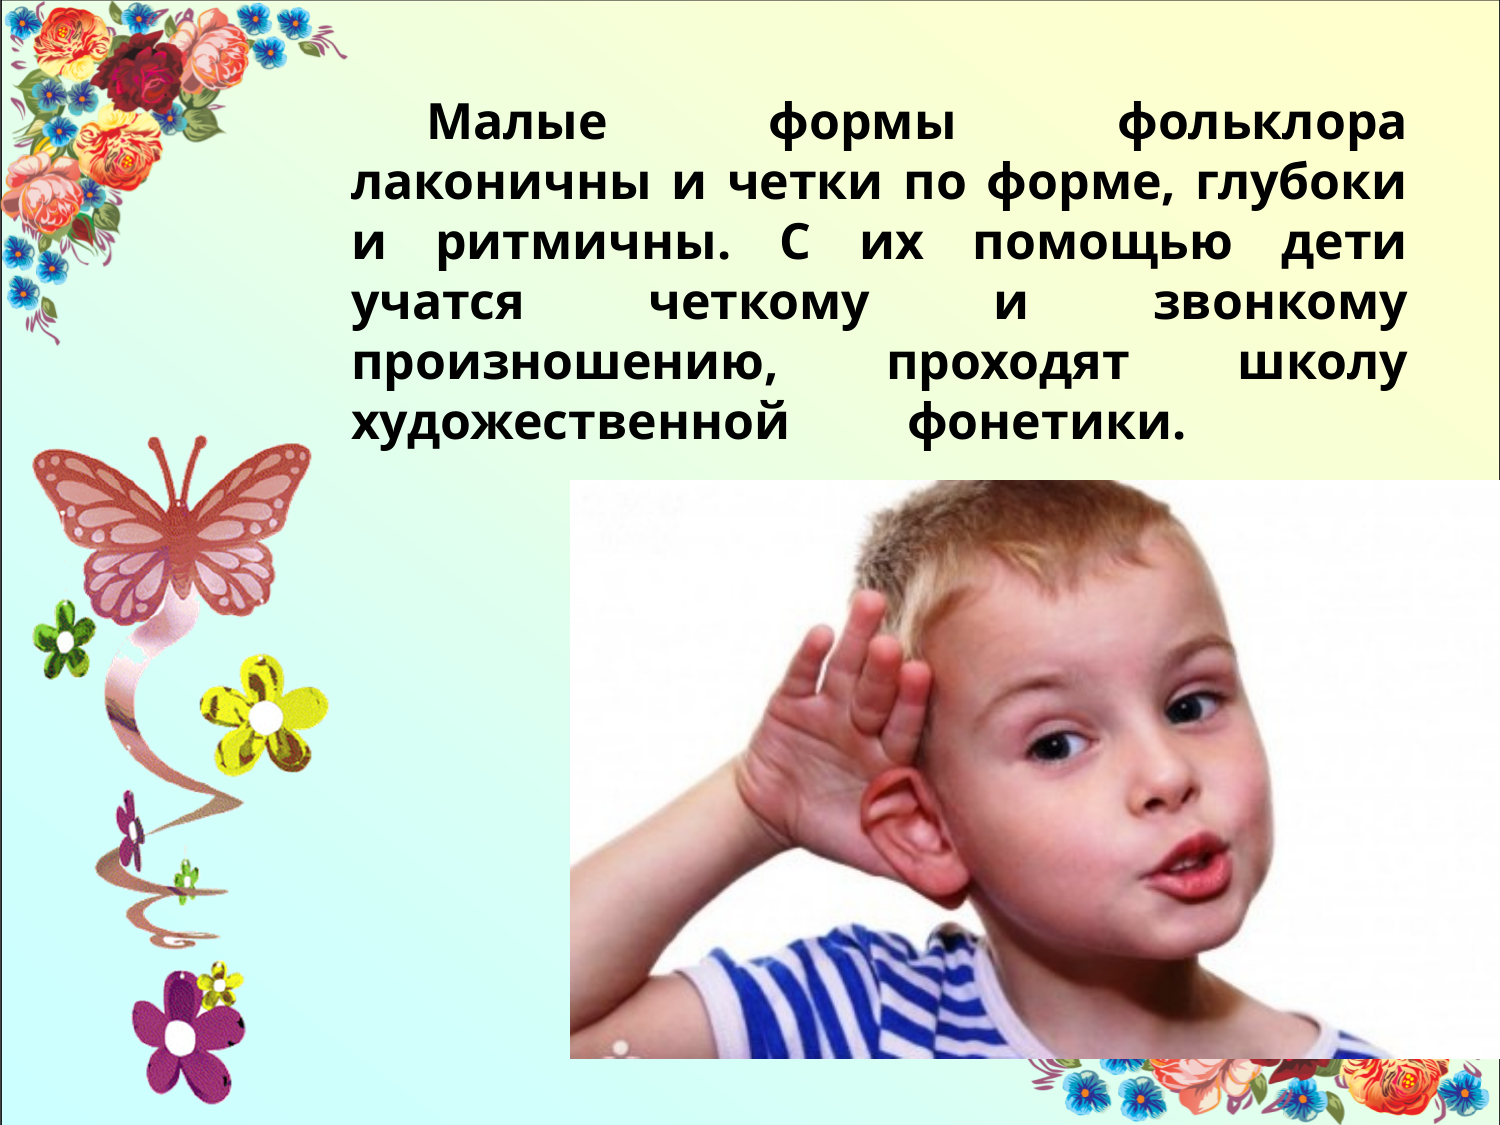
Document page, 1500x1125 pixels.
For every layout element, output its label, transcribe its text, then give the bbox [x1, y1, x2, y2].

picture [0, 0, 1500, 1125]
text_box Малые формы фольклора лаконичны и четки по форме, глубоки и ритмичны. С их помощью дети учатся четкому и звонкому произношению, проходят школу художественной фонетики. [336, 81, 1424, 457]
